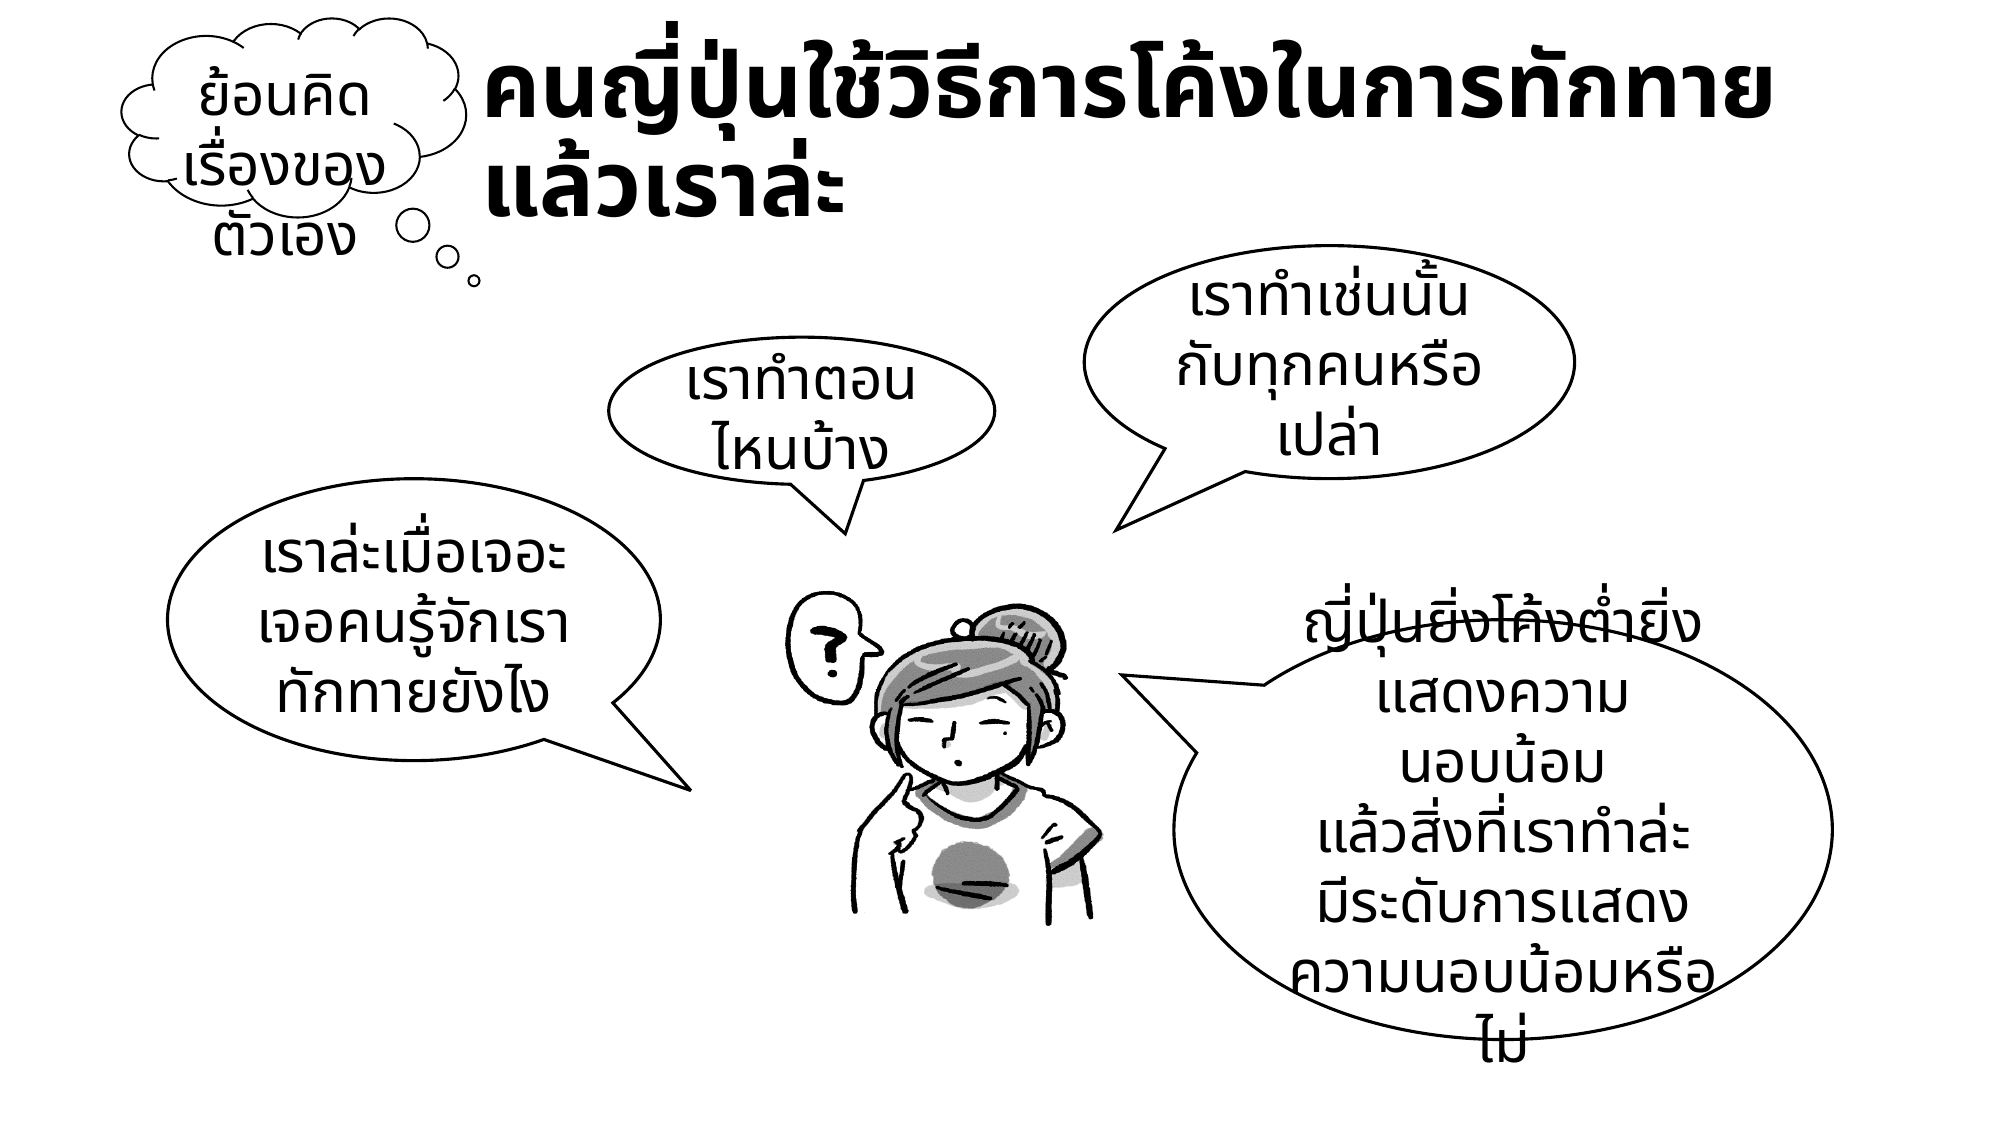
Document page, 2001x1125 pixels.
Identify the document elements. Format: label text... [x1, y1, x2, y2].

text_box [467, 274, 481, 288]
text_box [120, 88, 135, 135]
text_box ย้อนคิด เรื่องของตัวเอง [135, 49, 435, 275]
text_box เราทำเช่นนั้นกับทุกคนหรือเปล่า [1083, 244, 1576, 533]
title คนญี่ปุ่นใช้วิธีการโค้งในการทักทาย แล้วเราล่ะ [466, 28, 1910, 246]
text_box [435, 244, 460, 269]
text_box [128, 137, 135, 171]
text_box เราล่ะเมื่อเจอะเจอคนรู้จักเราทักทายยังไง [166, 477, 692, 792]
text_box [165, 17, 468, 155]
text_box ญี่ปุ่นยิ่งโค้งต่ำยิ่งแสดงความนอบน้อม แล้วสิ่งที่เราทำล่ะ มีระดับการแสดงความนอบน้อมหรือไม่ [1119, 618, 1834, 1041]
text_box เราทำตอนไหนบ้าง [607, 336, 996, 536]
picture [778, 584, 1112, 933]
